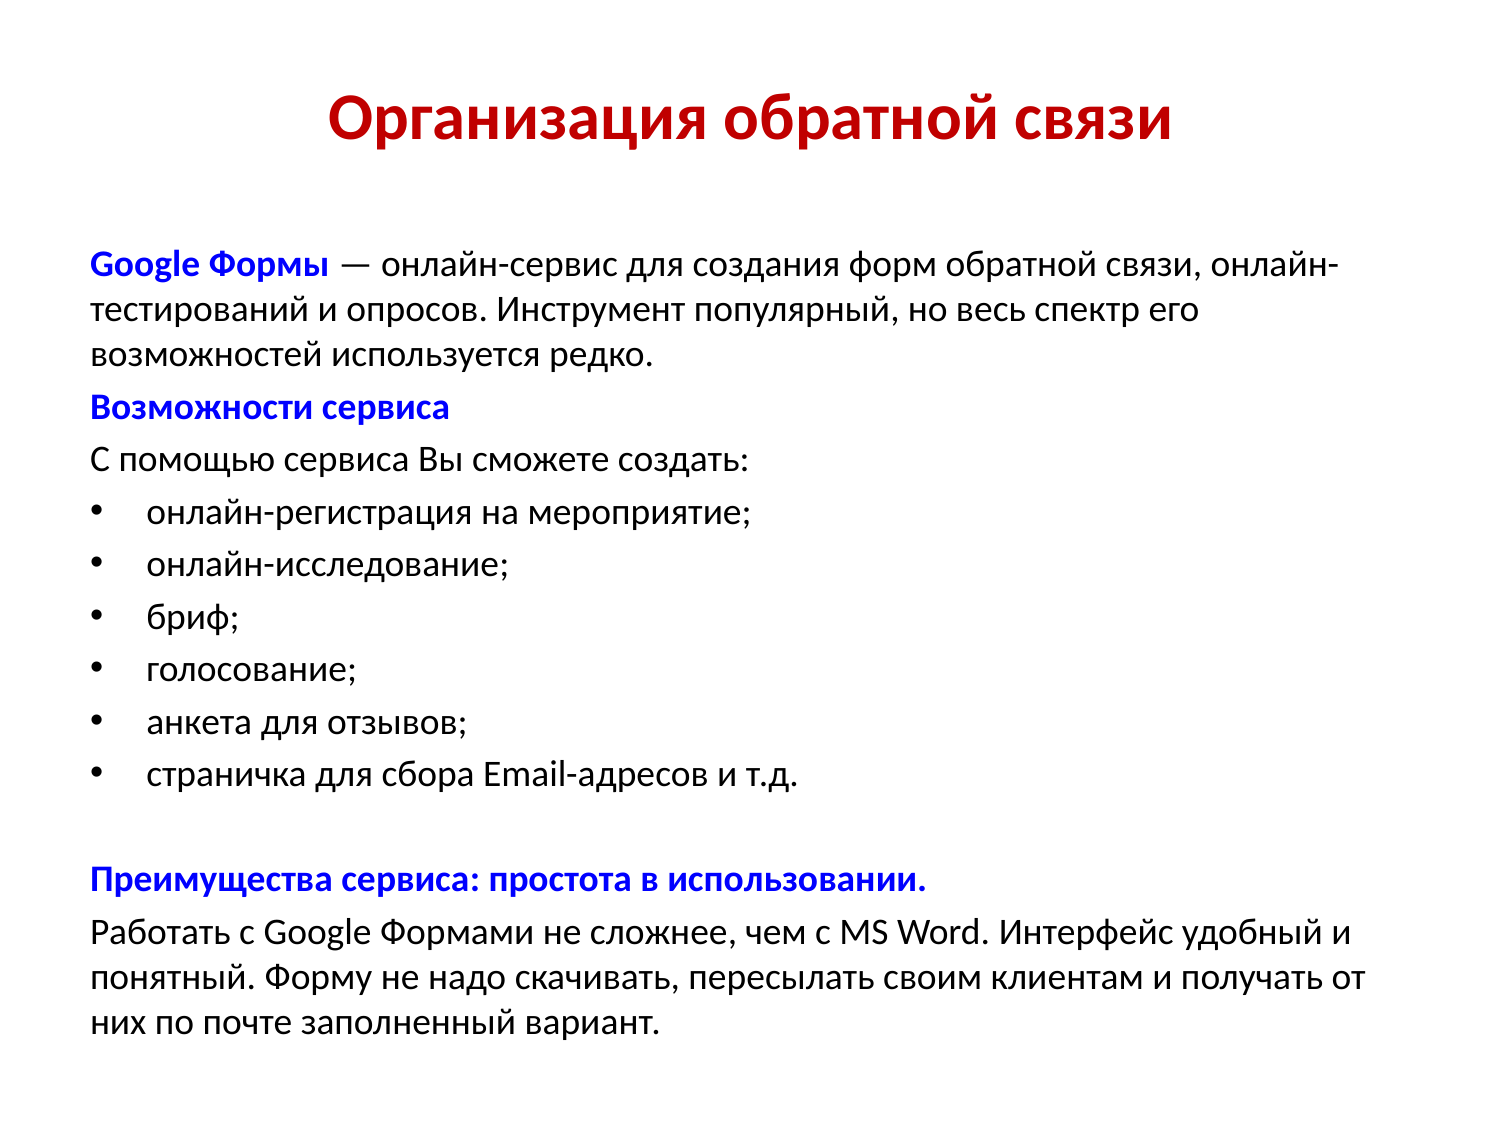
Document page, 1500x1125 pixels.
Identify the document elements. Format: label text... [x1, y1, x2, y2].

list Google Формы — онлайн-сервис для создания форм обратной связи, онлайн-тестирований и опросов. Инструмент популярный, но весь спектр его возможностей используется редко. Возможности сервиса С помощью сервиса Вы сможете создать: онлайн-регистрация на мероприятие; онлайн-исследование; бриф; голосование; анкета для отзывов; страничка для сбора Email-адресов и т.д. Преимущества сервиса: простота в использовании. Работать с Google Формами не сложнее, чем с MS Word. Интерфейс удобный и понятный. Форму не надо скачивать, пересылать своим клиентам и получать от них по почте заполненный вариант. [75, 231, 1425, 975]
title Организация обратной связи [76, 19, 1427, 207]
